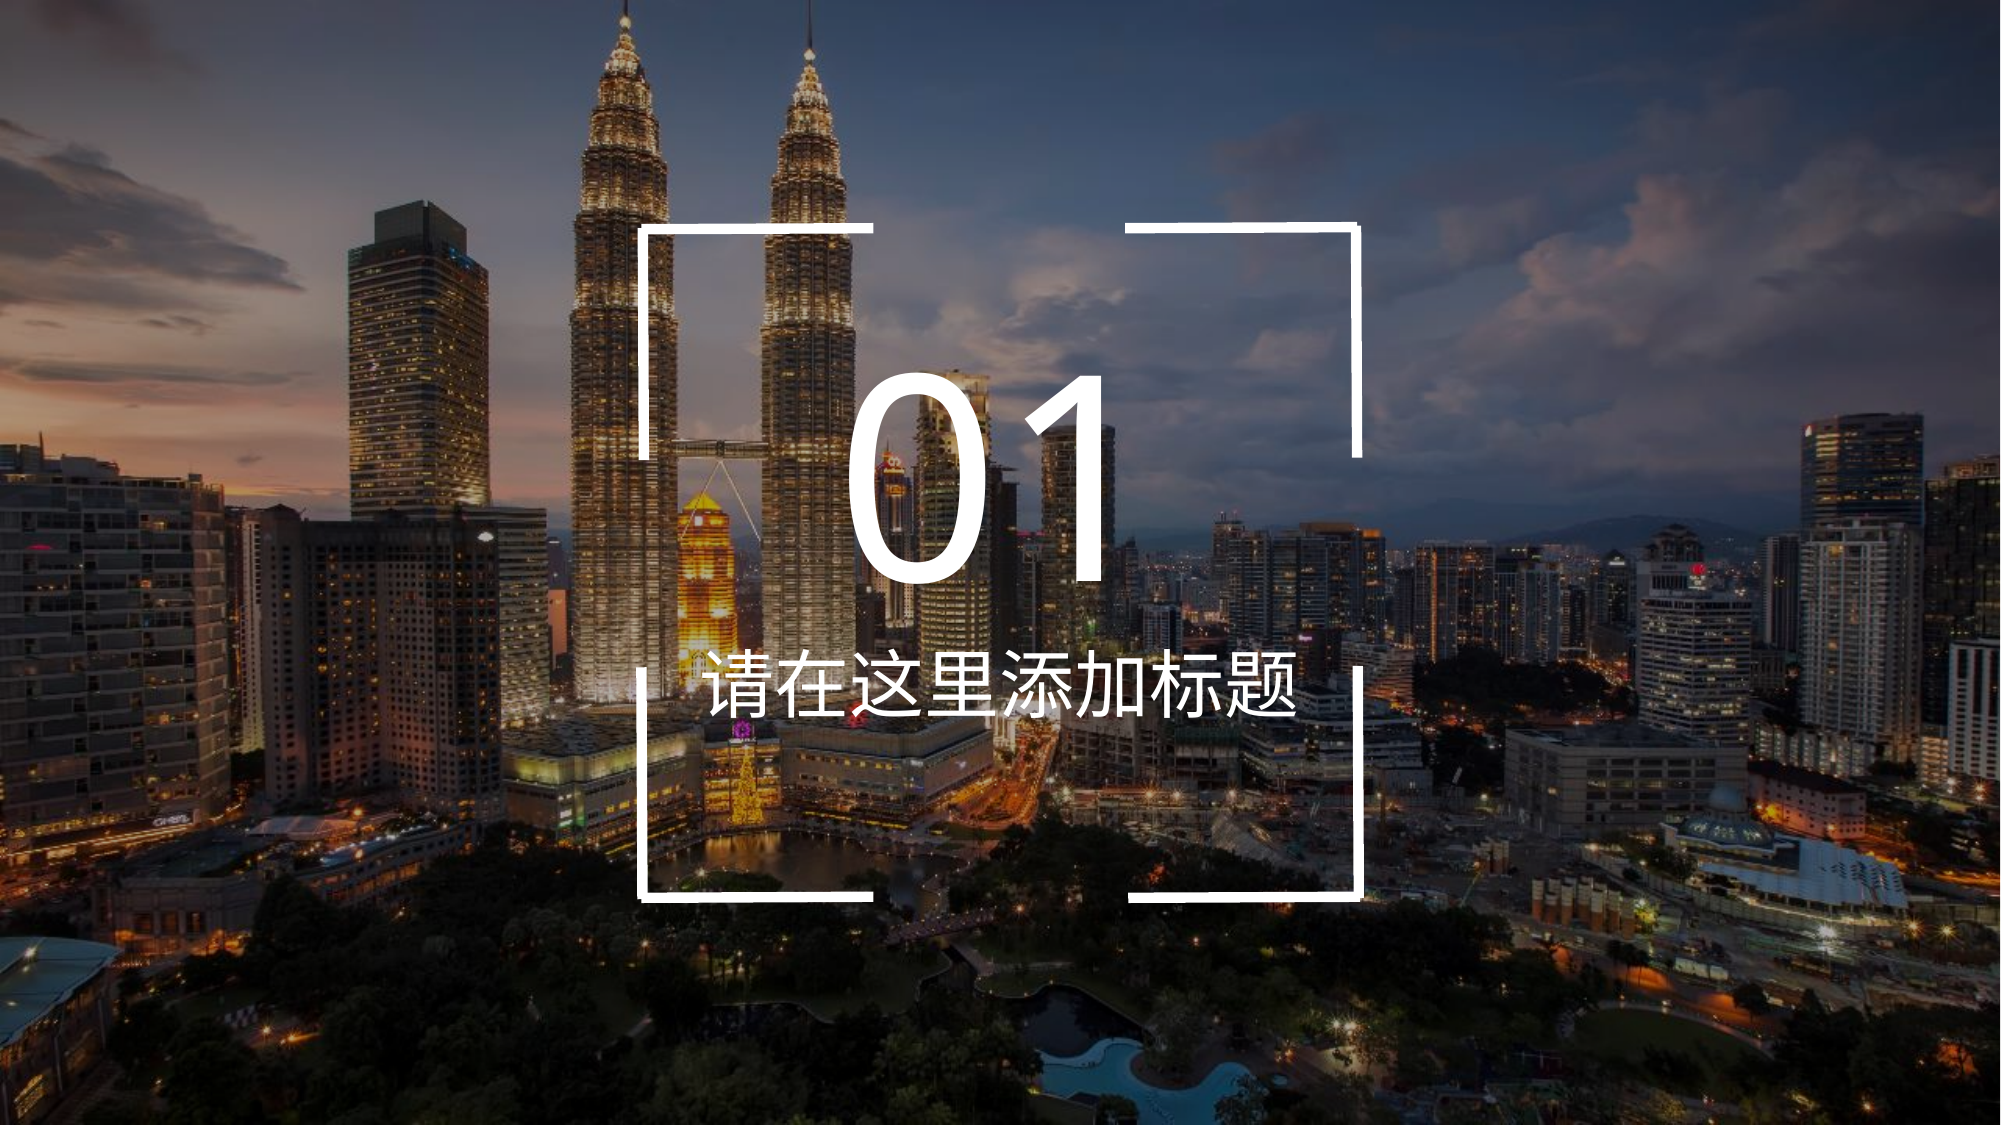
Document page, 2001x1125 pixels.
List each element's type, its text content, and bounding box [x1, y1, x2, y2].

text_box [641, 667, 874, 900]
text_box 请在这里添加标题 [598, 630, 1402, 736]
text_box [641, 228, 874, 461]
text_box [1128, 665, 1361, 898]
text_box 01 [803, 286, 1197, 630]
text_box [0, 0, 2000, 1125]
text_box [1125, 225, 1358, 458]
